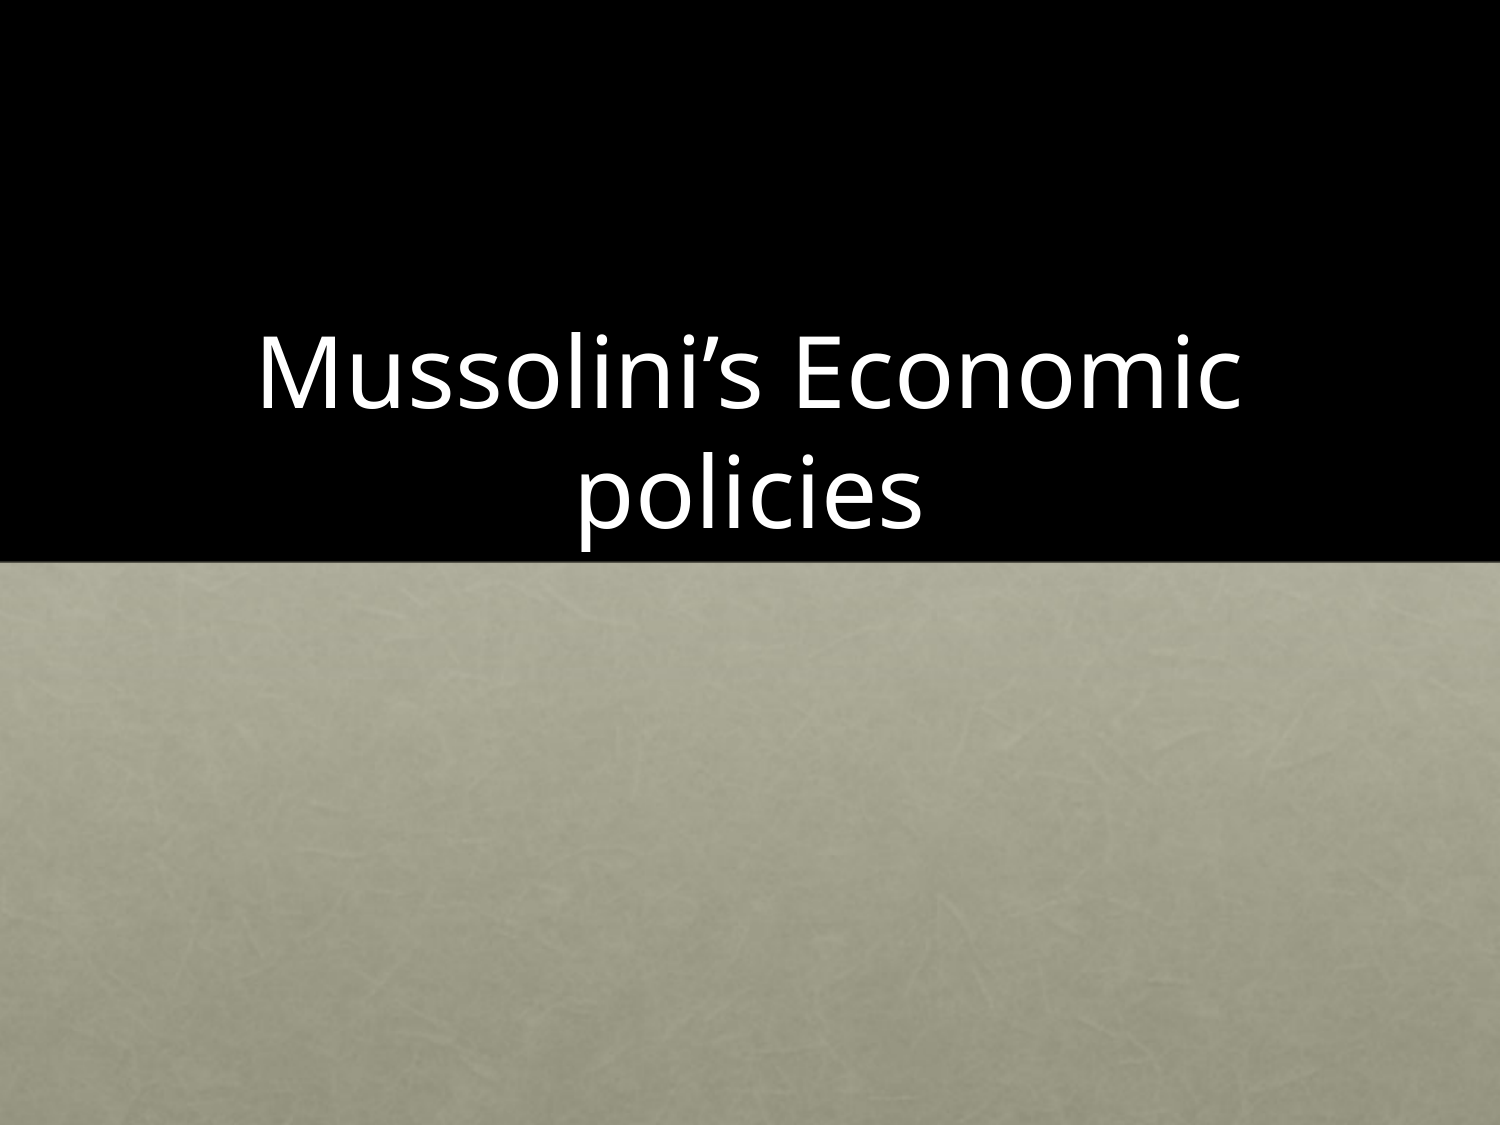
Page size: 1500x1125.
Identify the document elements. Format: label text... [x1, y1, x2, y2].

picture [0, 541, 1500, 1125]
title Mussolini’s Economic policies [127, 314, 1372, 556]
